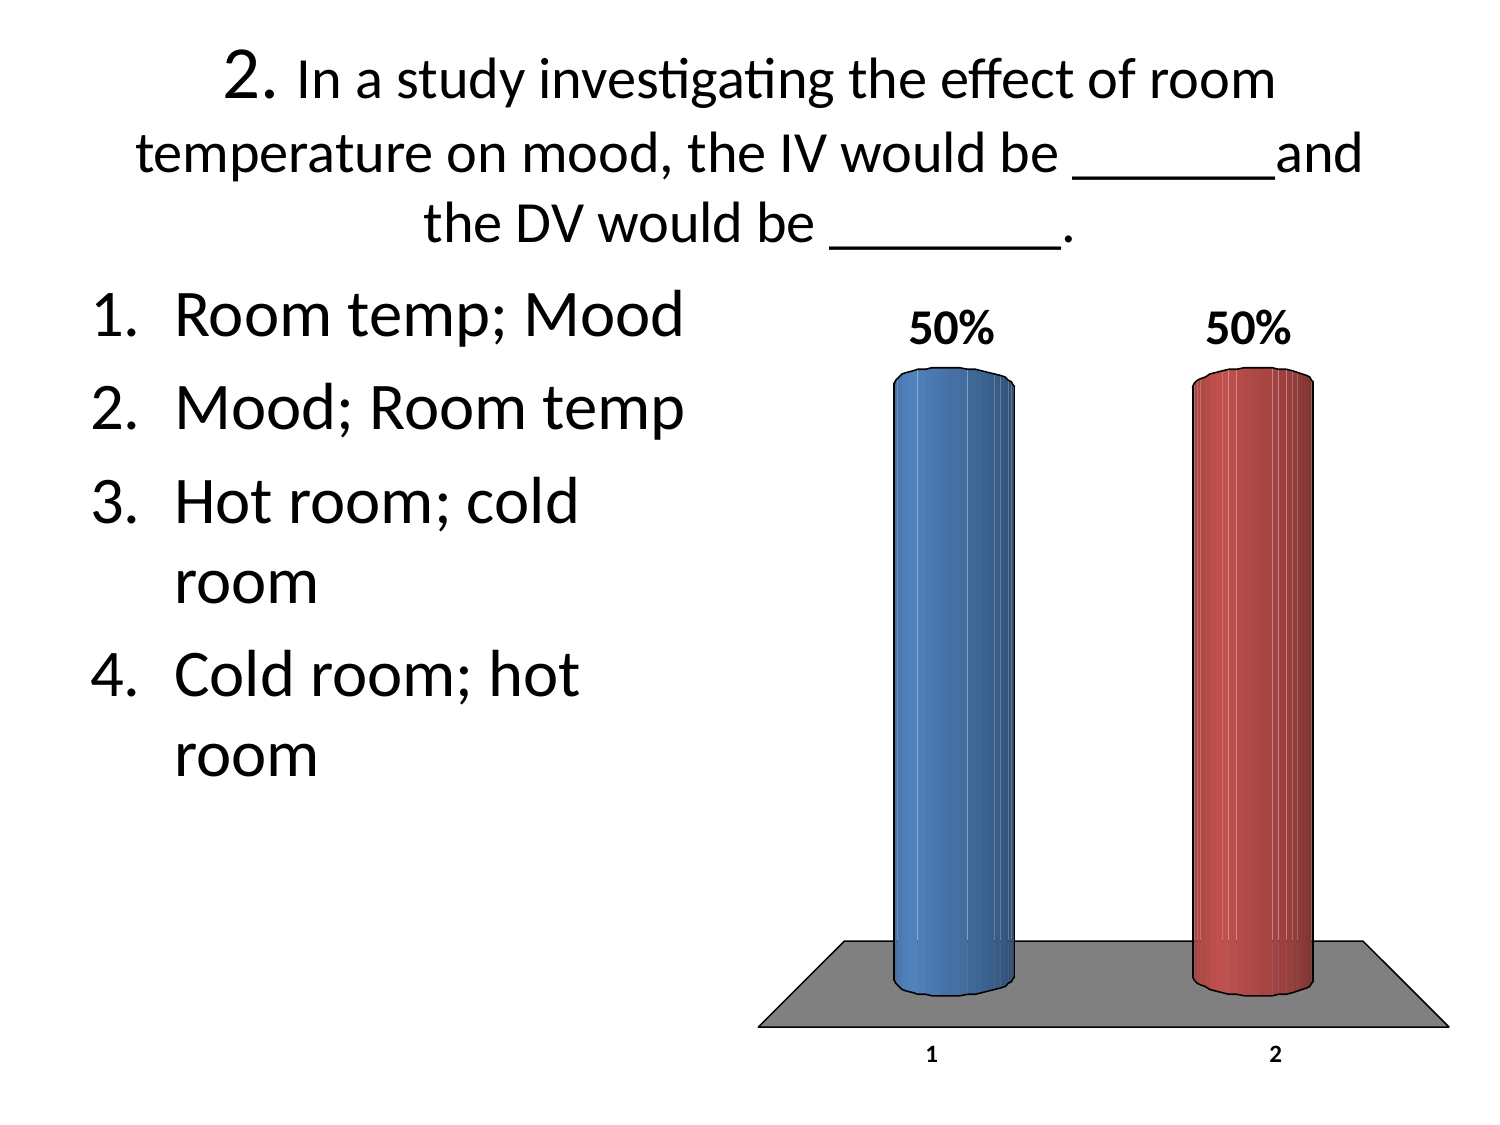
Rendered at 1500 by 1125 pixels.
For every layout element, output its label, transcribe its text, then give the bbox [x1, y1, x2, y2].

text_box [739, 270, 1490, 1115]
title 2. In a study investigating the effect of room temperature on mood, the IV would be _______and the DV would be ________. [75, 45, 1425, 233]
list Room temp; Mood Mood; Room temp Hot room; cold room Cold room; hot room [75, 262, 750, 1005]
